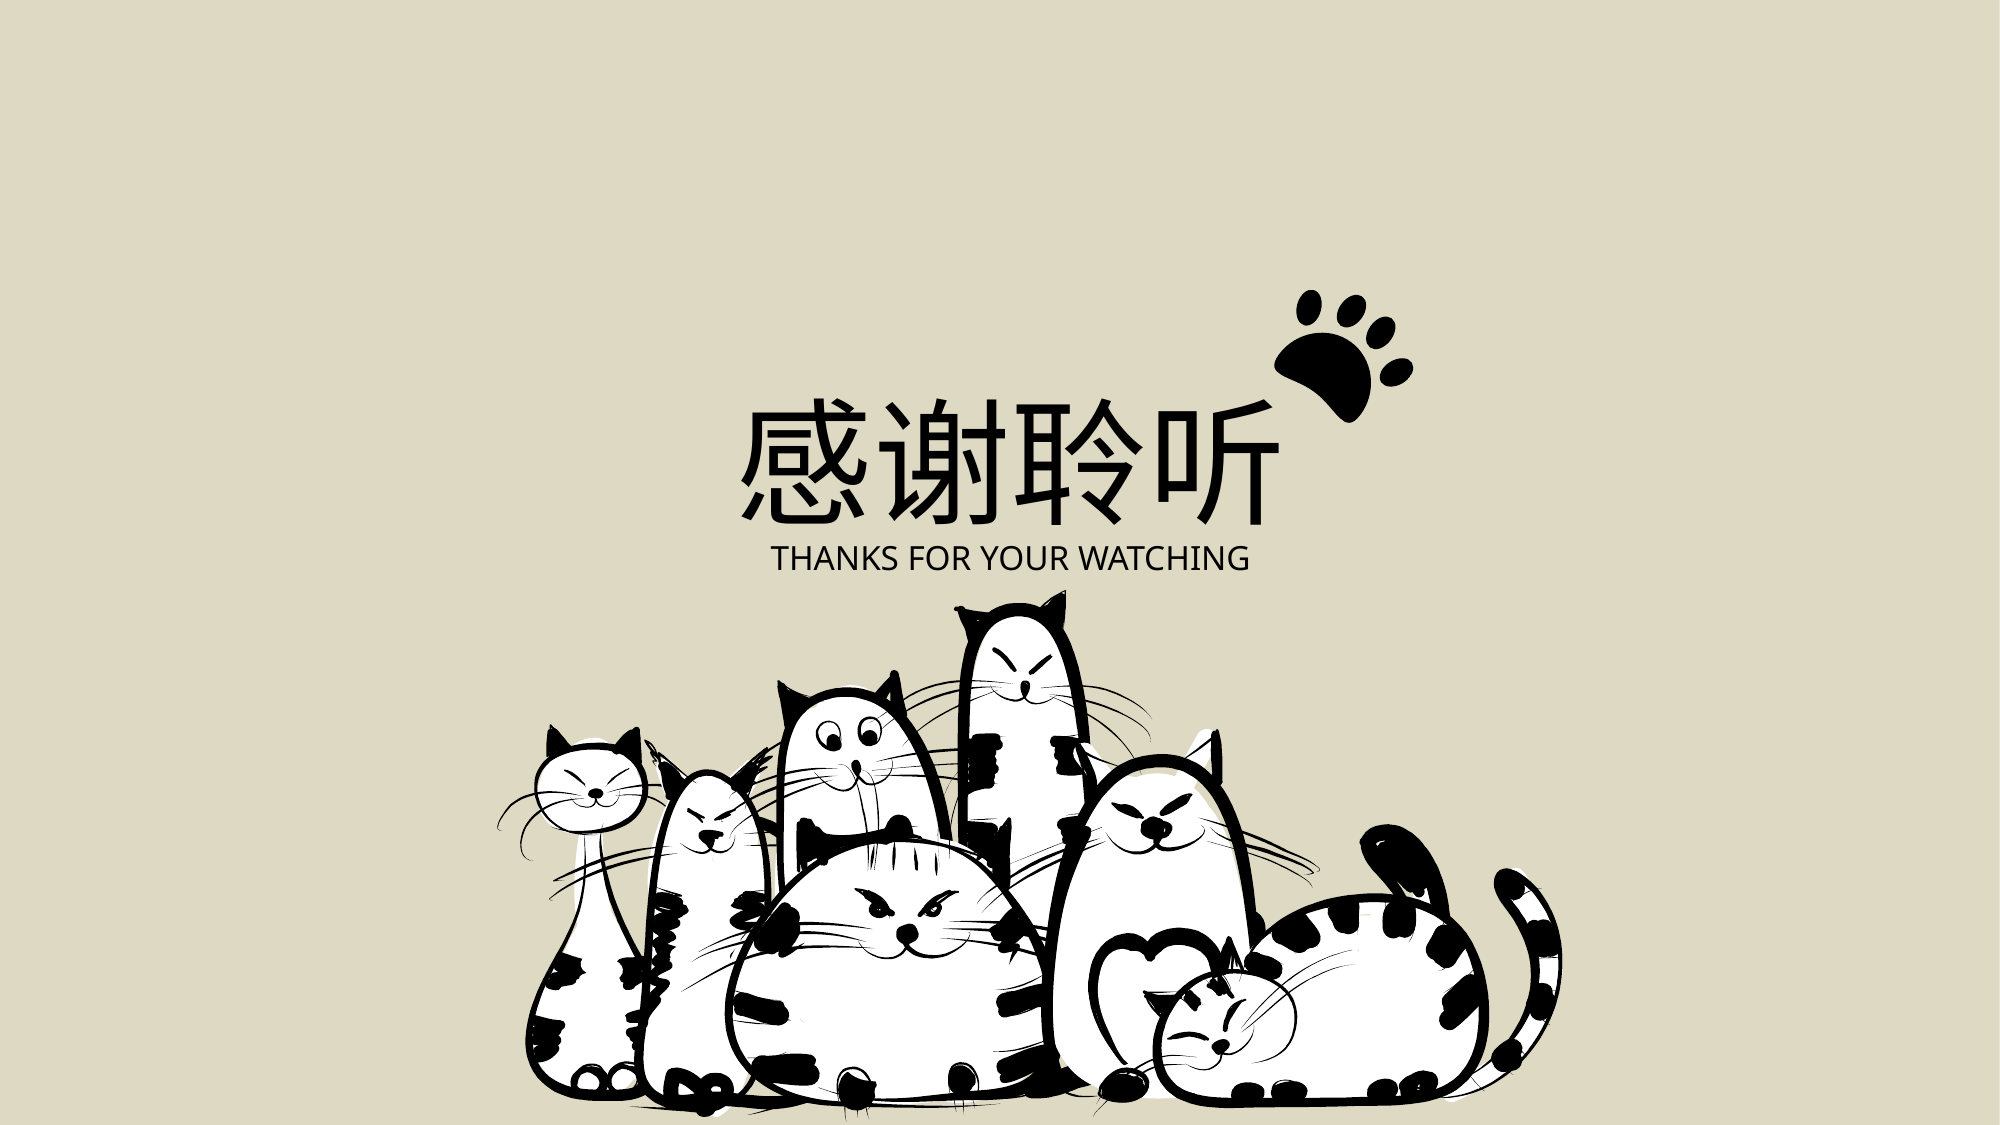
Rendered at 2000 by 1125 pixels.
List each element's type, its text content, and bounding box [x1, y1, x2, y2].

picture [496, 589, 1564, 1123]
picture [1275, 296, 1412, 408]
text_box 感谢聆听 [579, 369, 1442, 550]
text_box THANKS FOR YOUR WATCHING [597, 529, 1424, 585]
